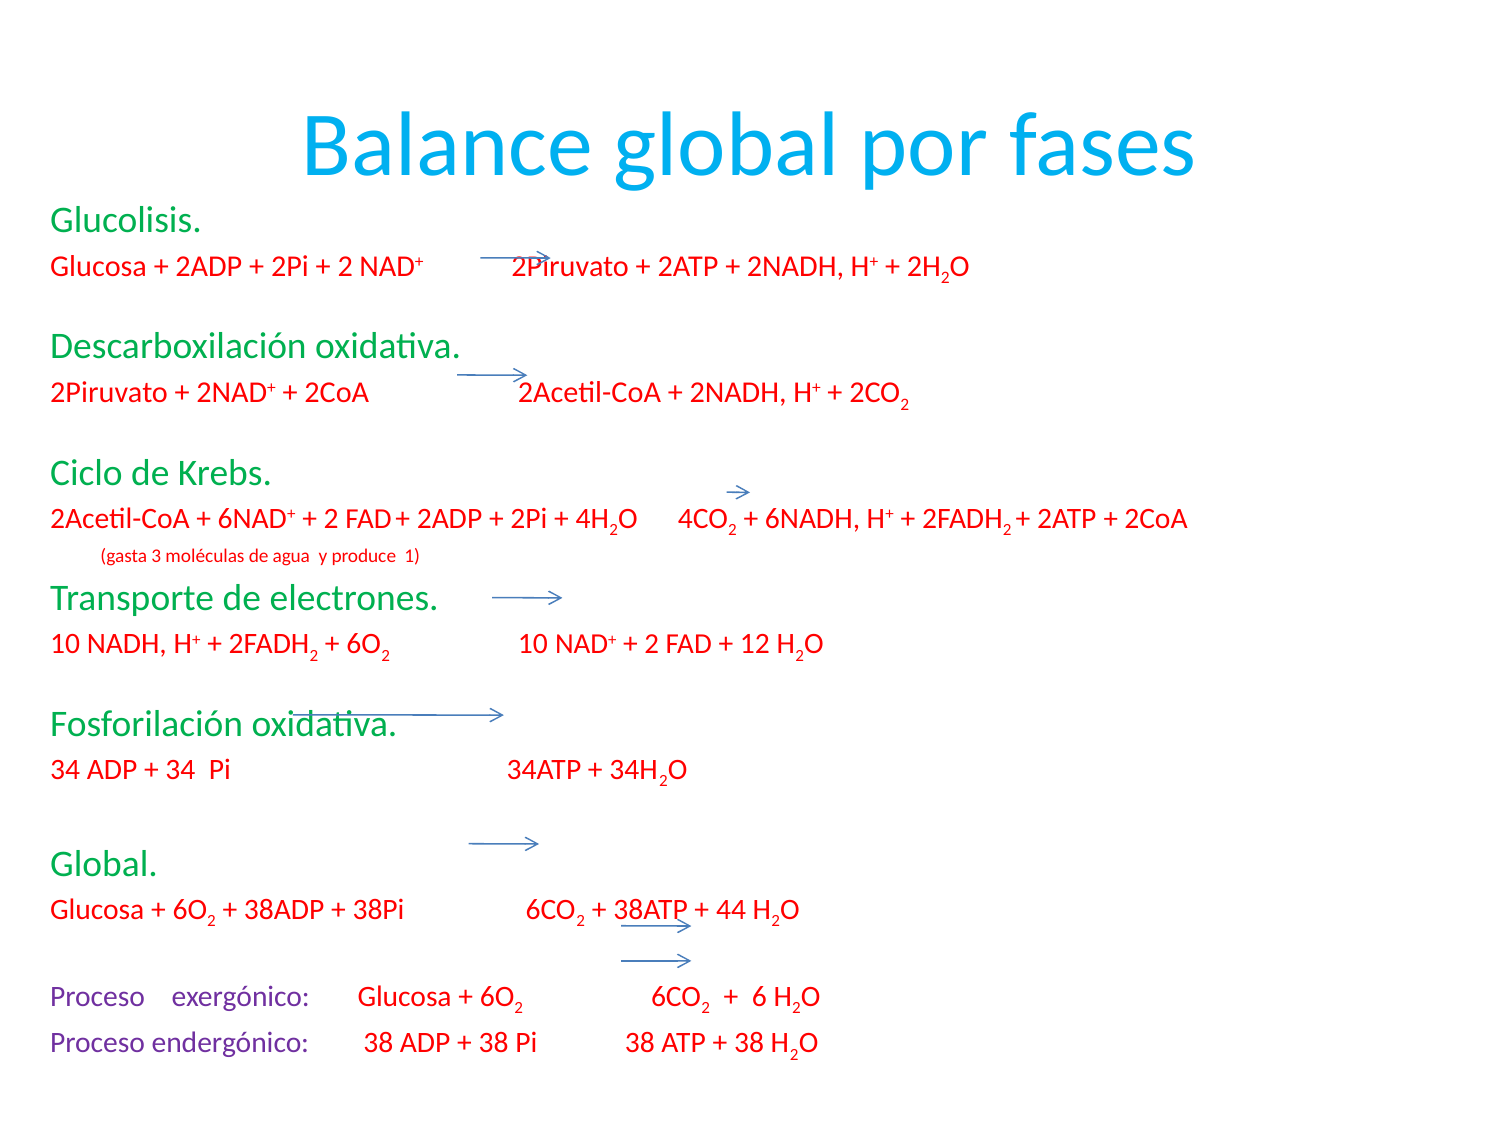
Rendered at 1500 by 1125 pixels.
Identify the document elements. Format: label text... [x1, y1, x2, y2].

list Glucolisis. Glucosa + 2ADP + 2Pi + 2 NAD+ 2Piruvato + 2ATP + 2NADH, H+ + 2H2O Descarboxilación oxidativa. 2Piruvato + 2NAD+ + 2CoA 2Acetil-CoA + 2NADH, H+ + 2CO2 Ciclo de Krebs. 2Acetil-CoA + 6NAD+ + 2 FAD + 2ADP + 2Pi + 4H2O 4CO2 + 6NADH, H+ + 2FADH2 + 2ATP + 2CoA (gasta 3 moléculas de agua y produce 1) Transporte de electrones. 10 NADH, H+ + 2FADH2 + 6O2 10 NAD+ + 2 FAD + 12 H2O Fosforilación oxidativa. 34 ADP + 34 Pi 34ATP + 34H2O Global. Glucosa + 6O2 + 38ADP + 38Pi 6CO2 + 38ATP + 44 H2O Proceso exergónico: Glucosa + 6O2 6CO2 + 6 H2O Proceso endergónico: 38 ADP + 38 Pi 38 ATP + 38 H2O [35, 187, 1477, 1125]
title Balance global por fases [75, 45, 1425, 187]
